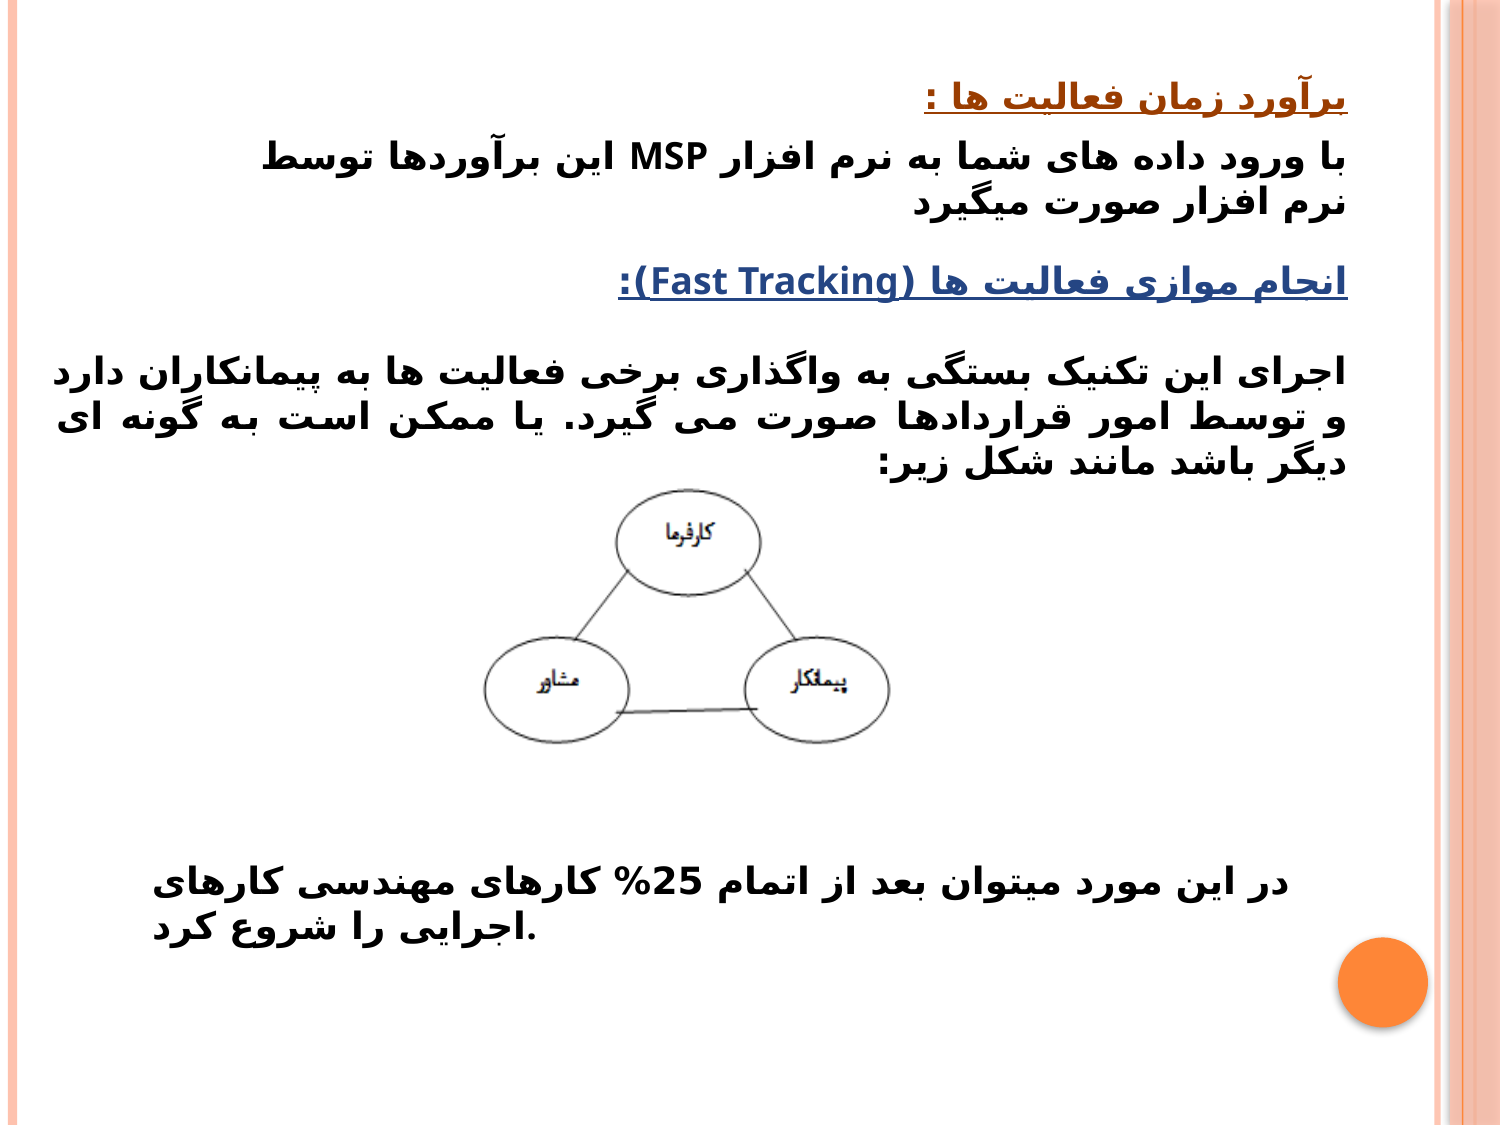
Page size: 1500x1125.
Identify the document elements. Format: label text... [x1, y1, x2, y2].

title برآورد زمان فعالیت ها : [900, 37, 1363, 124]
text_box در این مورد میتوان بعد از اتمام 25% کارهای مهندسی کارهای اجرایی را شروع کرد. [137, 849, 1325, 1000]
text_box با ورود داده های شما به نرم افزار MSP این برآوردها توسط نرم افزار صورت میگیرد [237, 124, 1363, 230]
picture [474, 474, 898, 763]
text_box انجام موازی فعالیت ها (Fast Tracking): اجرای این تکنیک بستگی به واگذاری برخی فعالیت ها به پیمانکاران دارد و توسط امور قراردادها صورت می گیرد. یا ممکن است به گونه ای دیگر باشد مانند شکل زیر: [37, 249, 1363, 535]
